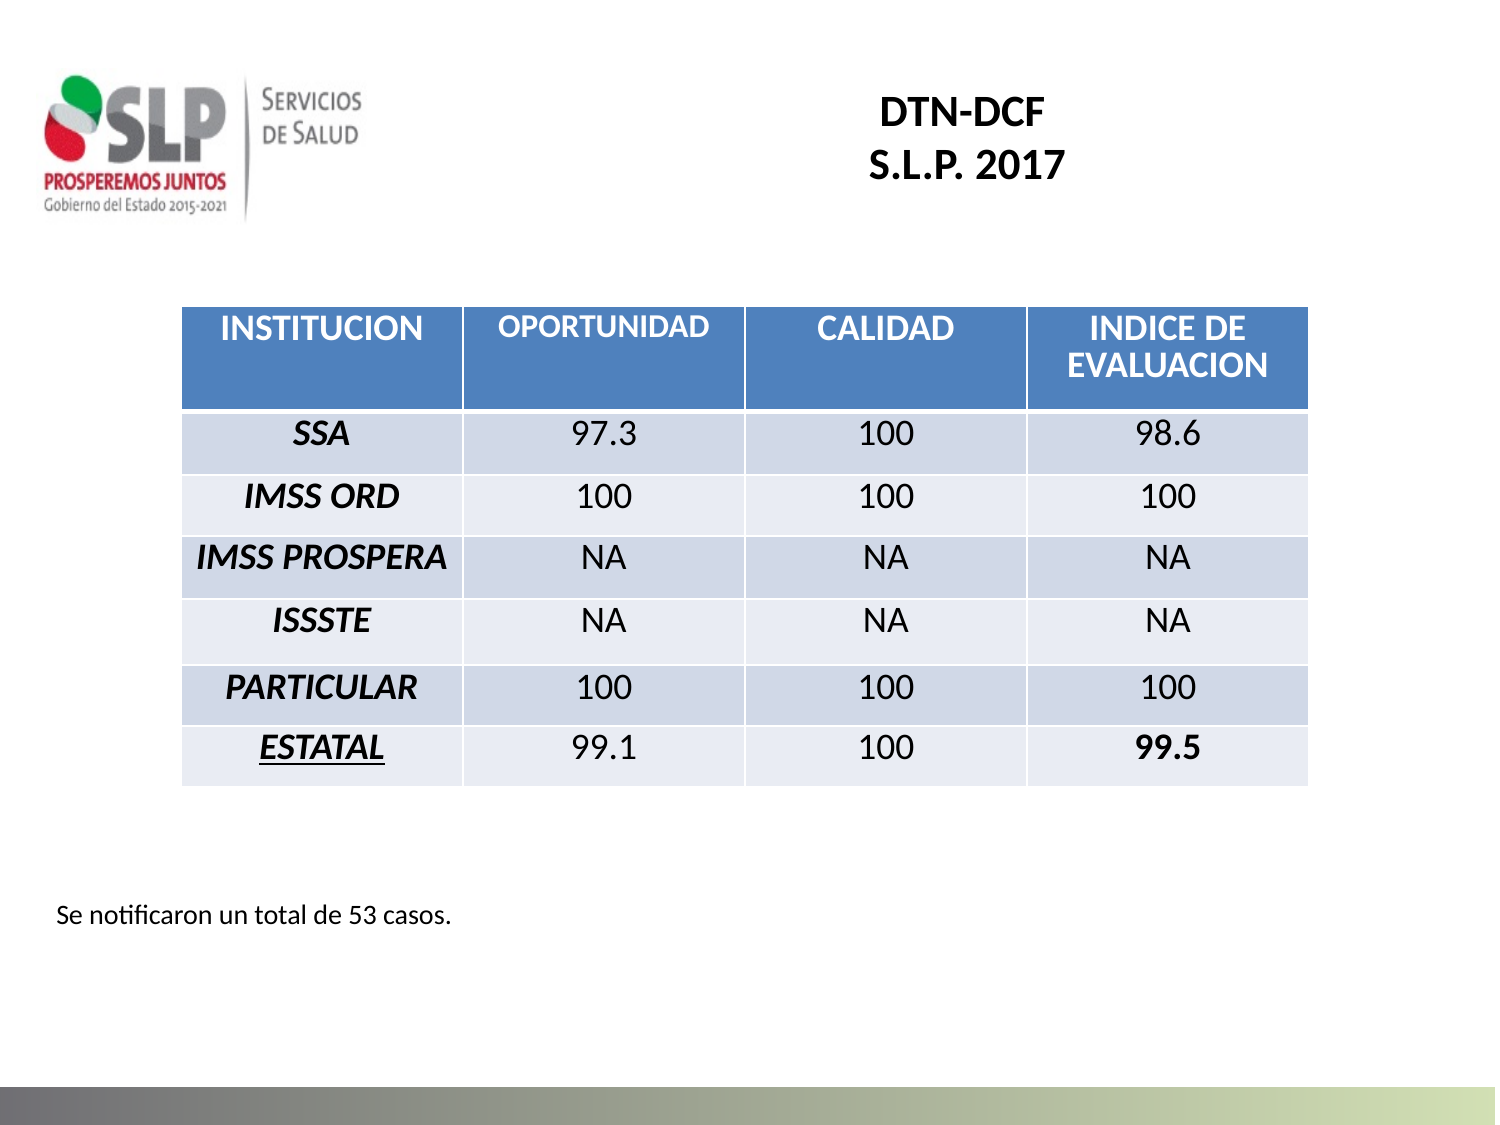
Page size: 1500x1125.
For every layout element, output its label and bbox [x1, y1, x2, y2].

text_box [0, 68, 1496, 1125]
